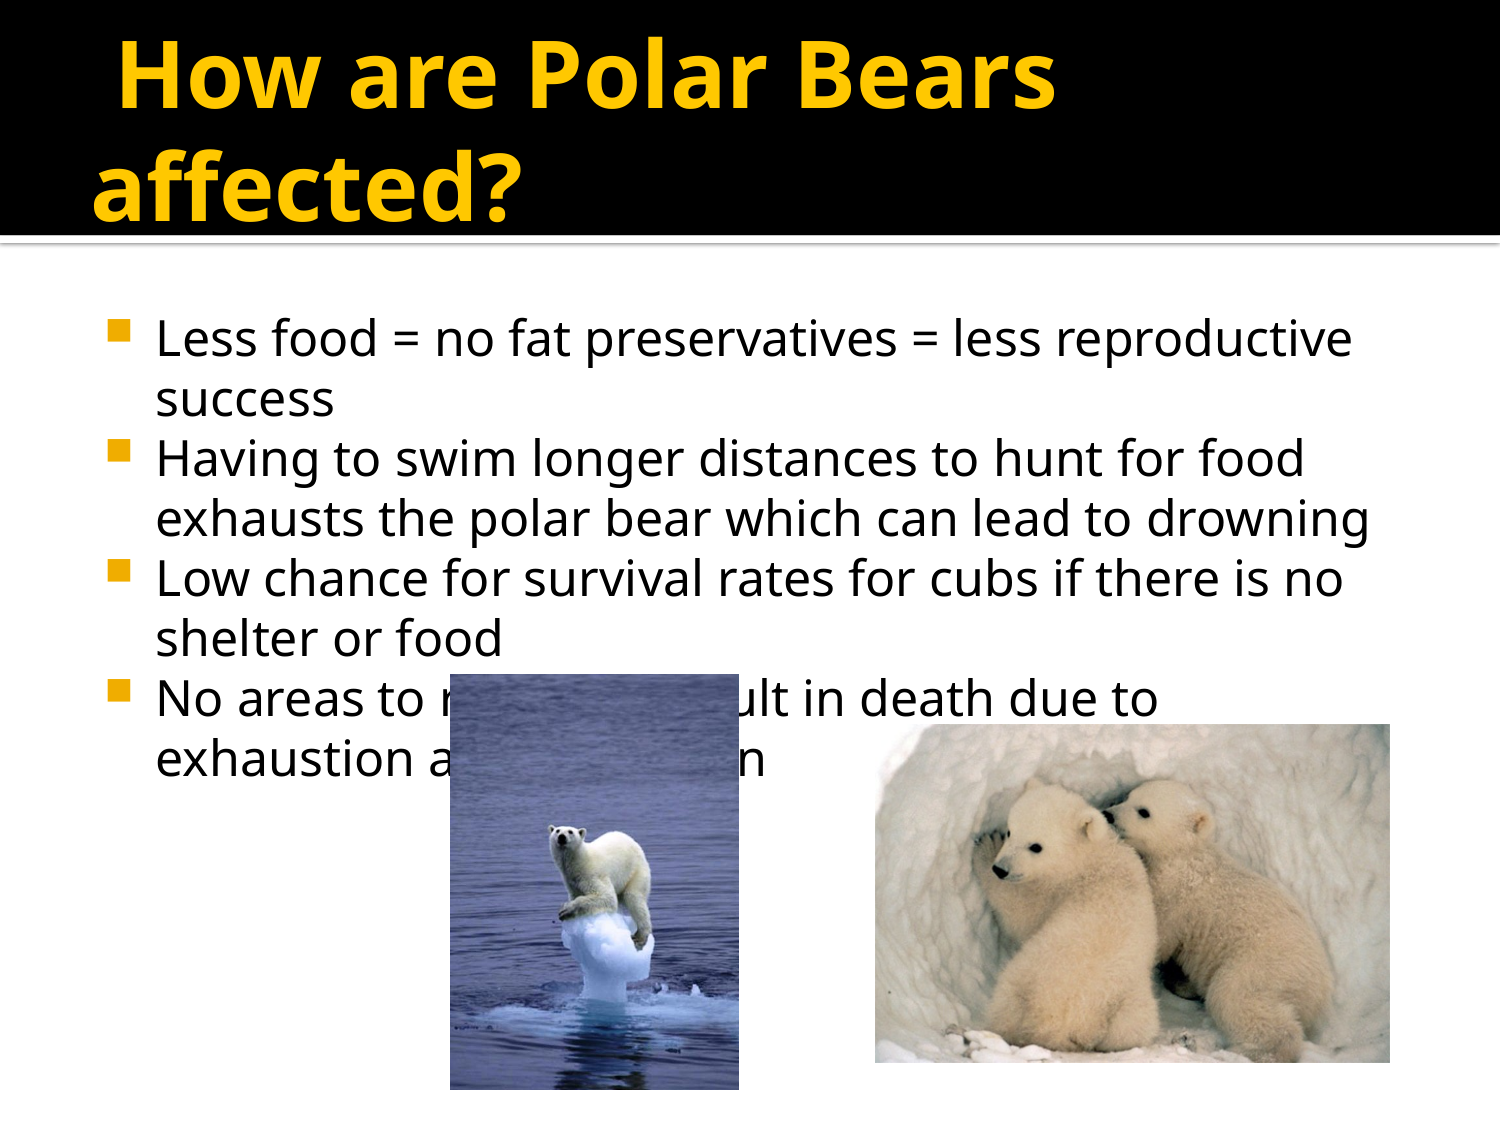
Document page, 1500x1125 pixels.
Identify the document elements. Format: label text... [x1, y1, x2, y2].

list Less food = no fat preservatives = less reproductive success Having to swim longer distances to hunt for food exhausts the polar bear which can lead to drowning Low chance for survival rates for cubs if there is no shelter or food No areas to rest may result in death due to exhaustion and starvation [74, 290, 1426, 1051]
picture [874, 724, 1390, 1063]
title How are Polar Bears affected? [75, 24, 1425, 231]
picture [449, 674, 739, 1091]
